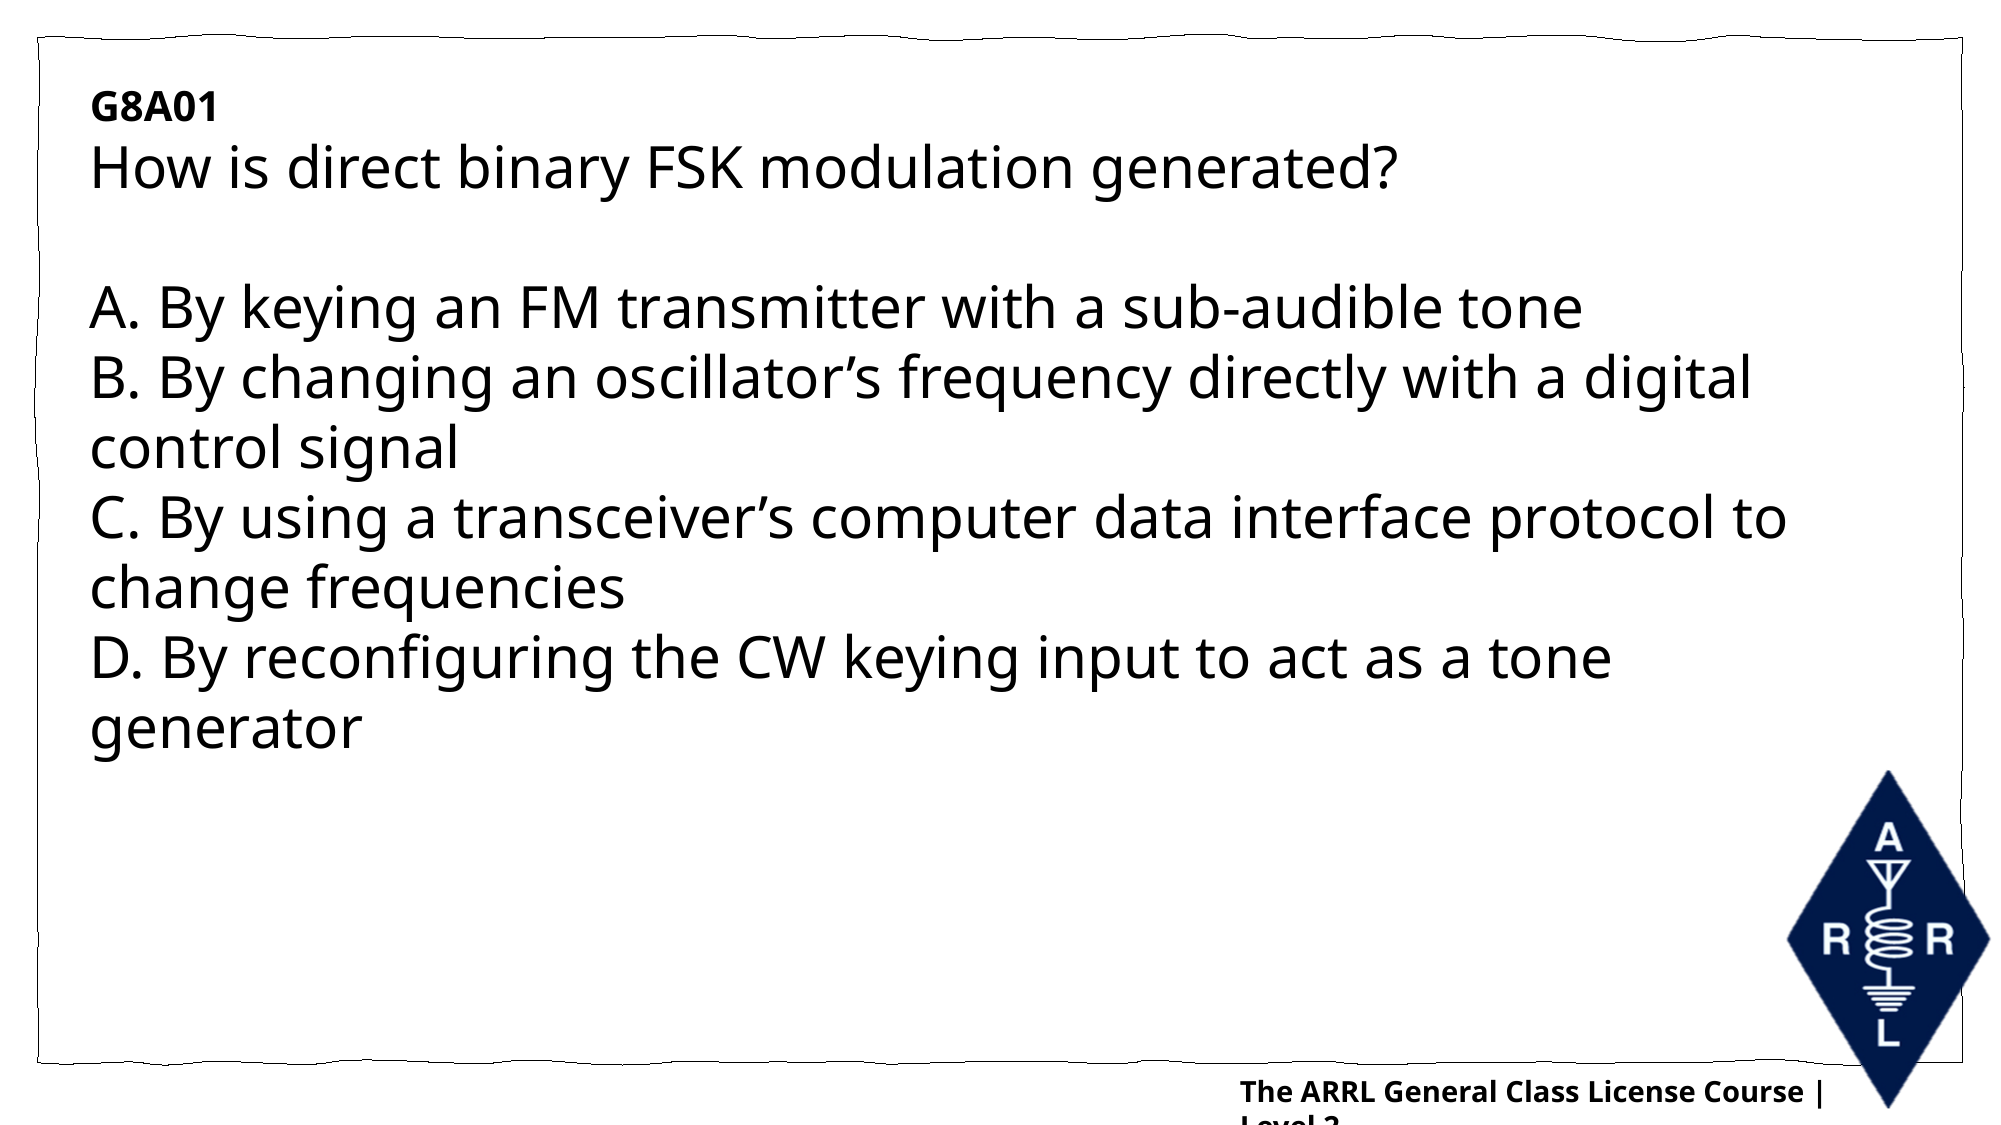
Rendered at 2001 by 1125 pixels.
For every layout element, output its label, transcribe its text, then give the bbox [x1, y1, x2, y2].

picture [1773, 752, 1999, 1125]
text_box G8A01 How is direct binary FSK modulation generated? A. By keying an FM transmitter with a sub-audible tone B. By changing an oscillator’s frequency directly with a digital control signal C. By using a transceiver’s computer data interface protocol to change frequencies D. By reconfiguring the CW keying input to act as a tone generator [75, 72, 1850, 768]
